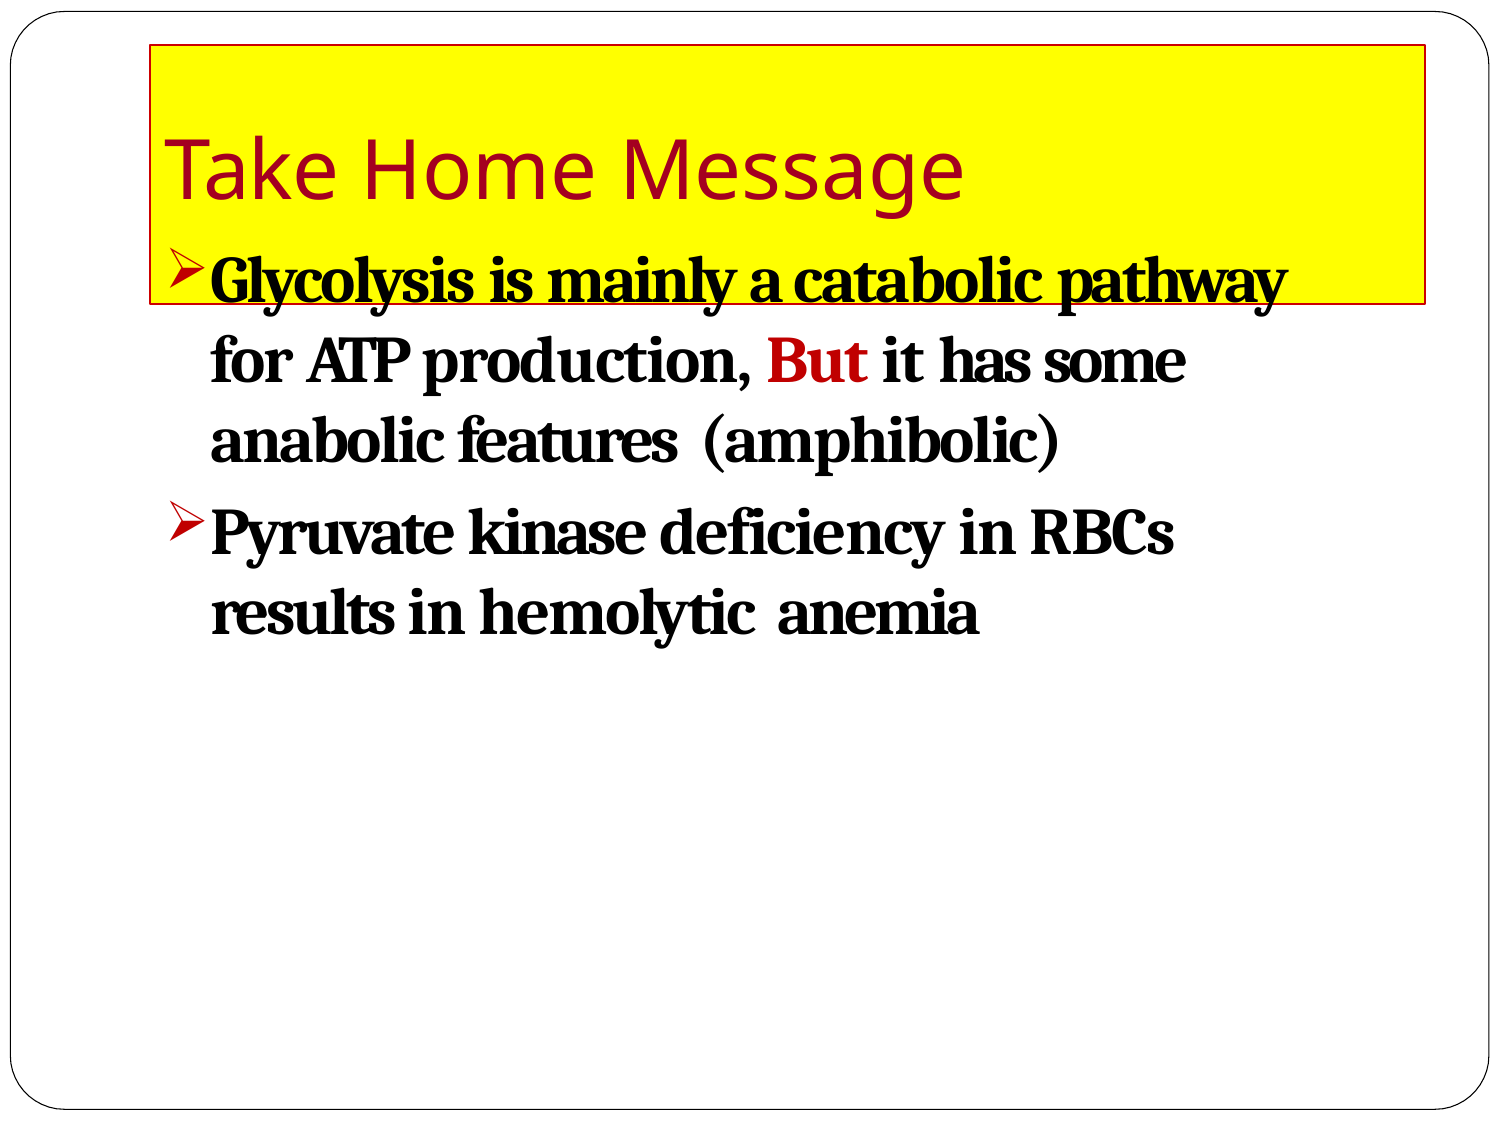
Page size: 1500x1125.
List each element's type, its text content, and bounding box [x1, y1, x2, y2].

text_box Glycolysis is mainly a catabolic pathway for ATP production, But it has some anabolic features (amphibolic) Pyruvate kinase deficiency in RBCs results in hemolytic anemia [162, 235, 1349, 648]
title Take Home Message [150, 45, 1425, 304]
